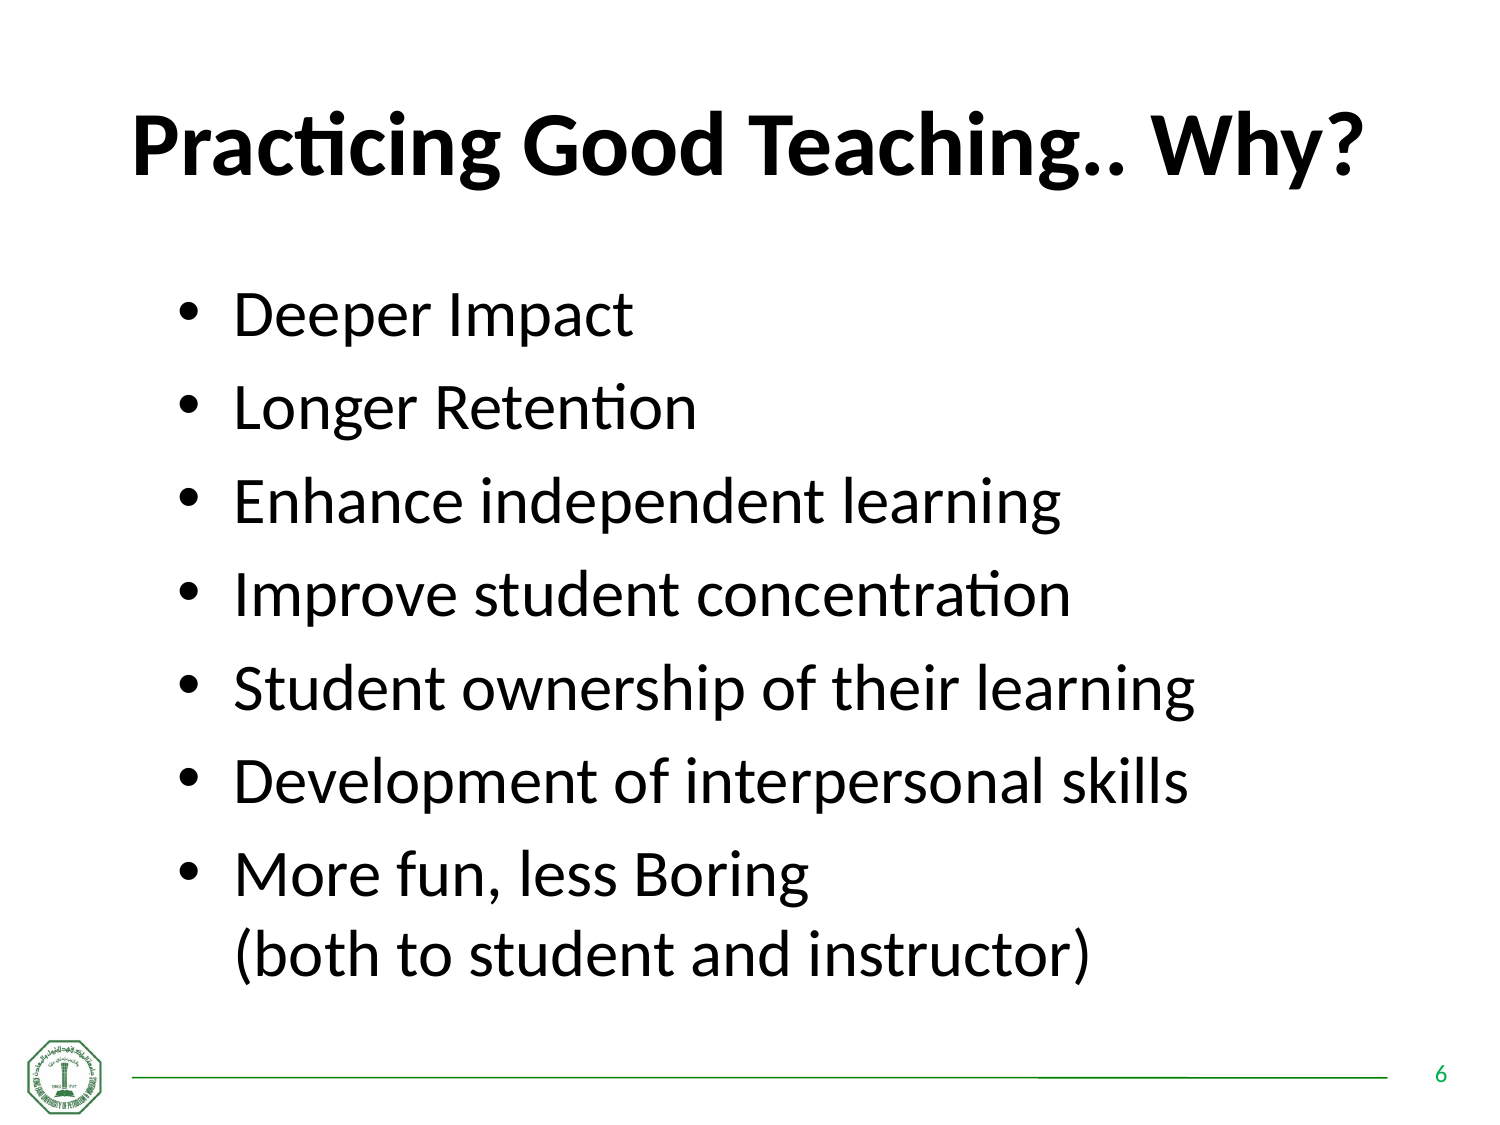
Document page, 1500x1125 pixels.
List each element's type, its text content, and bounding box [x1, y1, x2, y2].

slide_number 6 [1387, 1042, 1463, 1103]
title Practicing Good Teaching.. Why? [75, 45, 1425, 233]
list Deeper Impact Longer Retention Enhance independent learning Improve student concentration Student ownership of their learning Development of interpersonal skills More fun, less Boring (both to student and instructor) [162, 262, 1425, 1005]
picture [25, 1038, 110, 1117]
